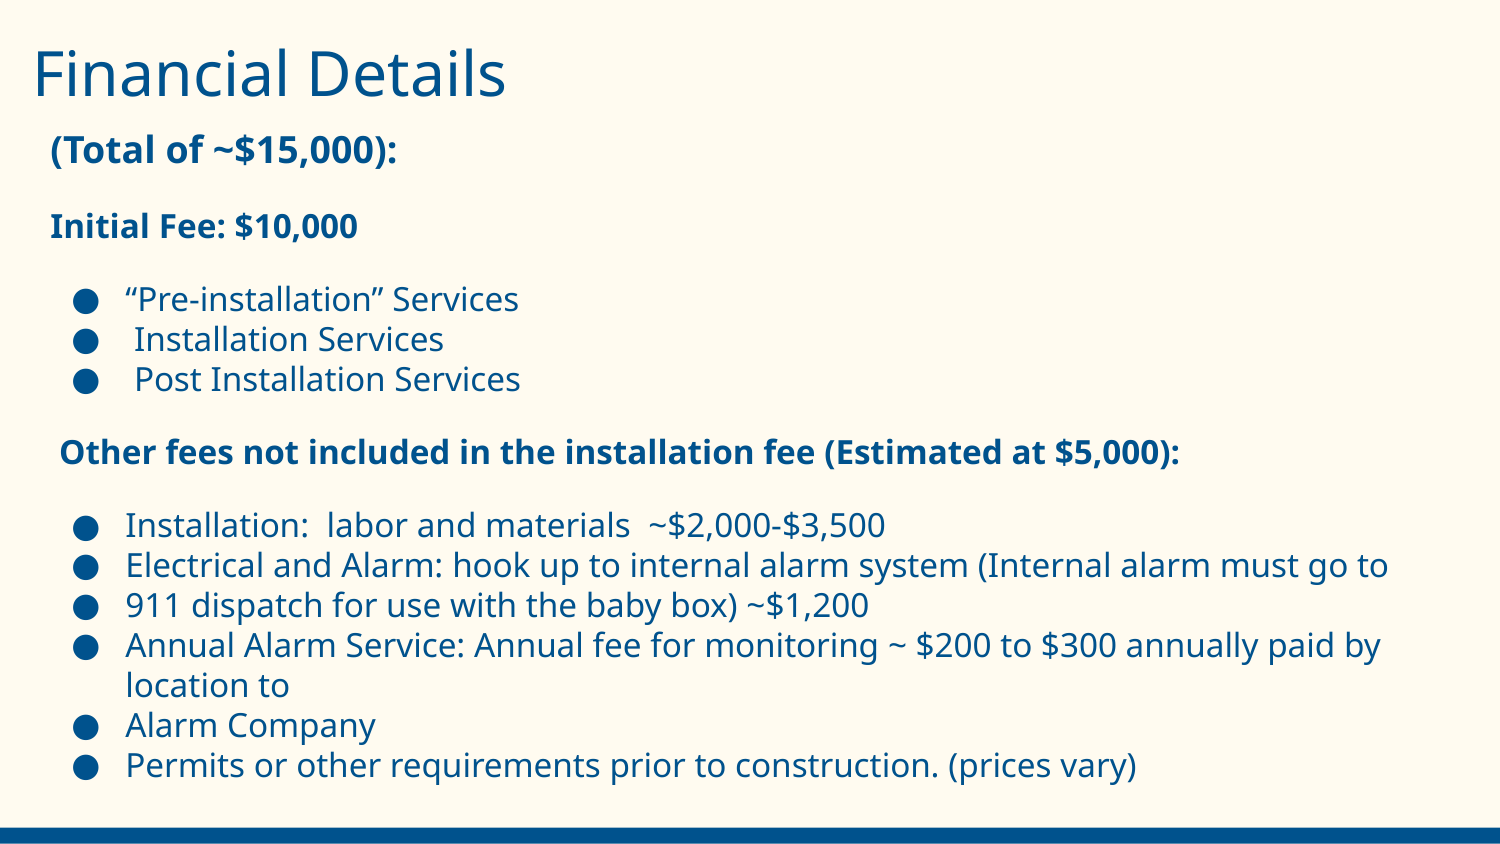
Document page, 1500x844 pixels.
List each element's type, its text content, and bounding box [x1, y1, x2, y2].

list (Total of ~$15,000): Initial Fee: $10,000 “Pre-installation” Services Installation Services Post Installation Services Other fees not included in the installation fee (Estimated at $5,000): Installation: labor and materials ~$2,000-$3,500 Electrical and Alarm: hook up to internal alarm system (Internal alarm must go to 911 dispatch for use with the baby box) ~$1,200 Annual Alarm Service: Annual fee for monitoring ~ $200 to $300 annually paid by location to Alarm Company Permits or other requirements prior to construction. (prices vary) [35, 111, 1465, 733]
title Financial Details [17, 19, 1415, 120]
